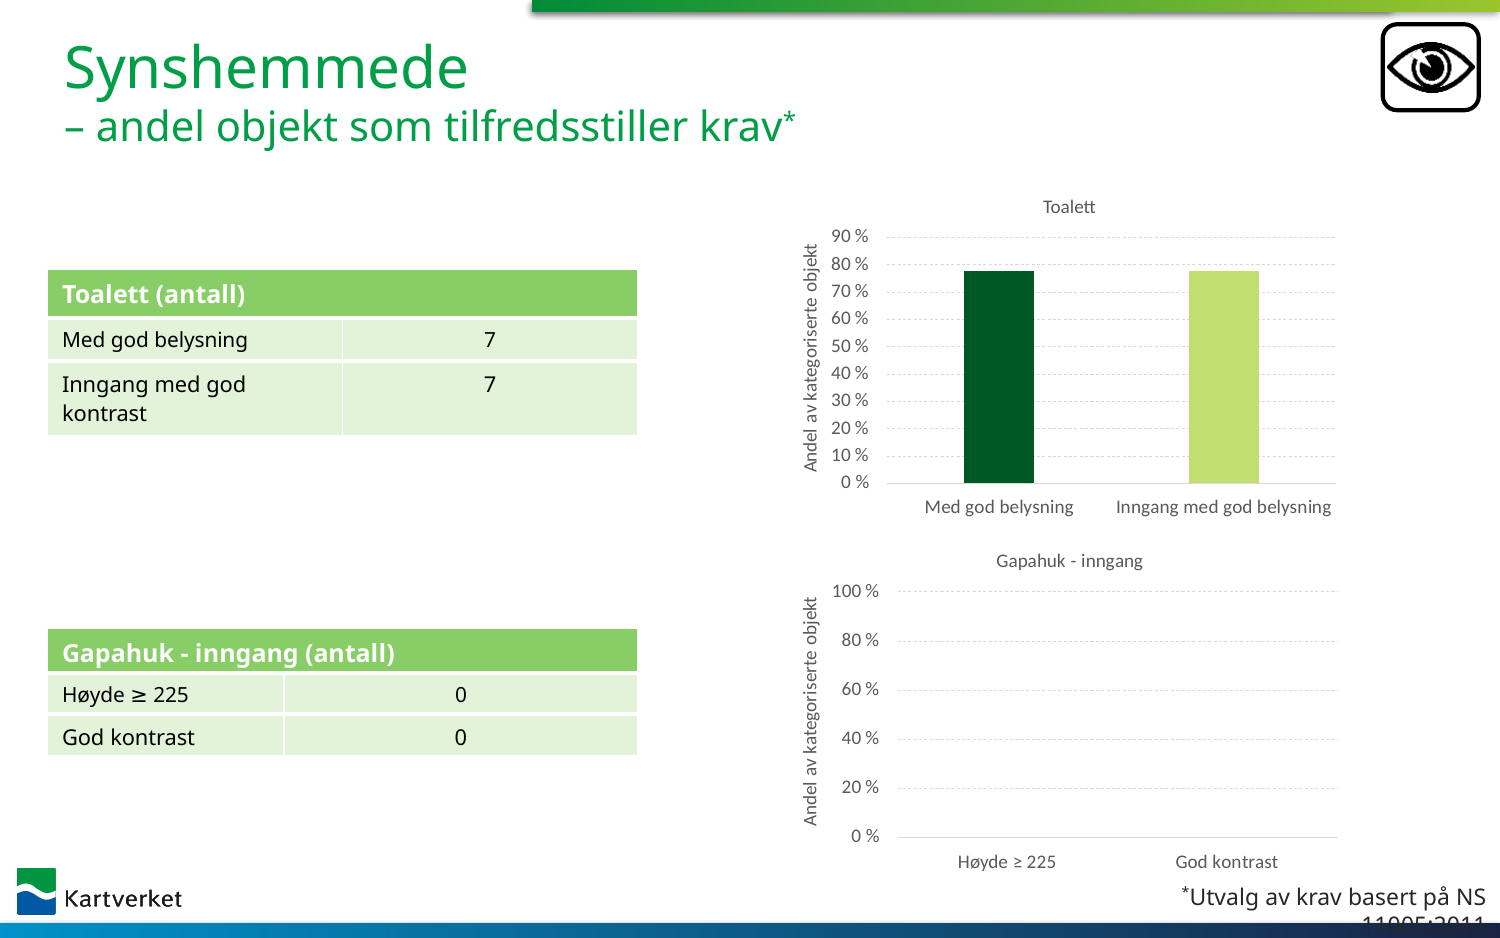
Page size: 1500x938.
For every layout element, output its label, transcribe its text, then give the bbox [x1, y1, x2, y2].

table_cell 7 [343, 363, 637, 435]
text_box *Utvalg av krav basert på NS 11005:2011 [1068, 873, 1500, 938]
text_box Synshemmede – andel objekt som tilfredsstiller krav* [49, 24, 1431, 158]
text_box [1382, 24, 1480, 111]
table_cell Med god belysning [48, 320, 342, 359]
table_cell 0 [285, 675, 637, 712]
table_cell Høyde ≥ 225 [48, 675, 283, 712]
table_cell God kontrast [48, 716, 283, 755]
table_header Gapahuk - inngang (antall) [48, 629, 637, 671]
table_cell Inngang med god kontrast [48, 363, 342, 435]
picture [791, 187, 1347, 526]
table_cell 0 [285, 716, 637, 755]
picture [791, 541, 1348, 880]
table_header Toalett (antall) [48, 270, 637, 316]
table_cell 7 [343, 320, 637, 359]
